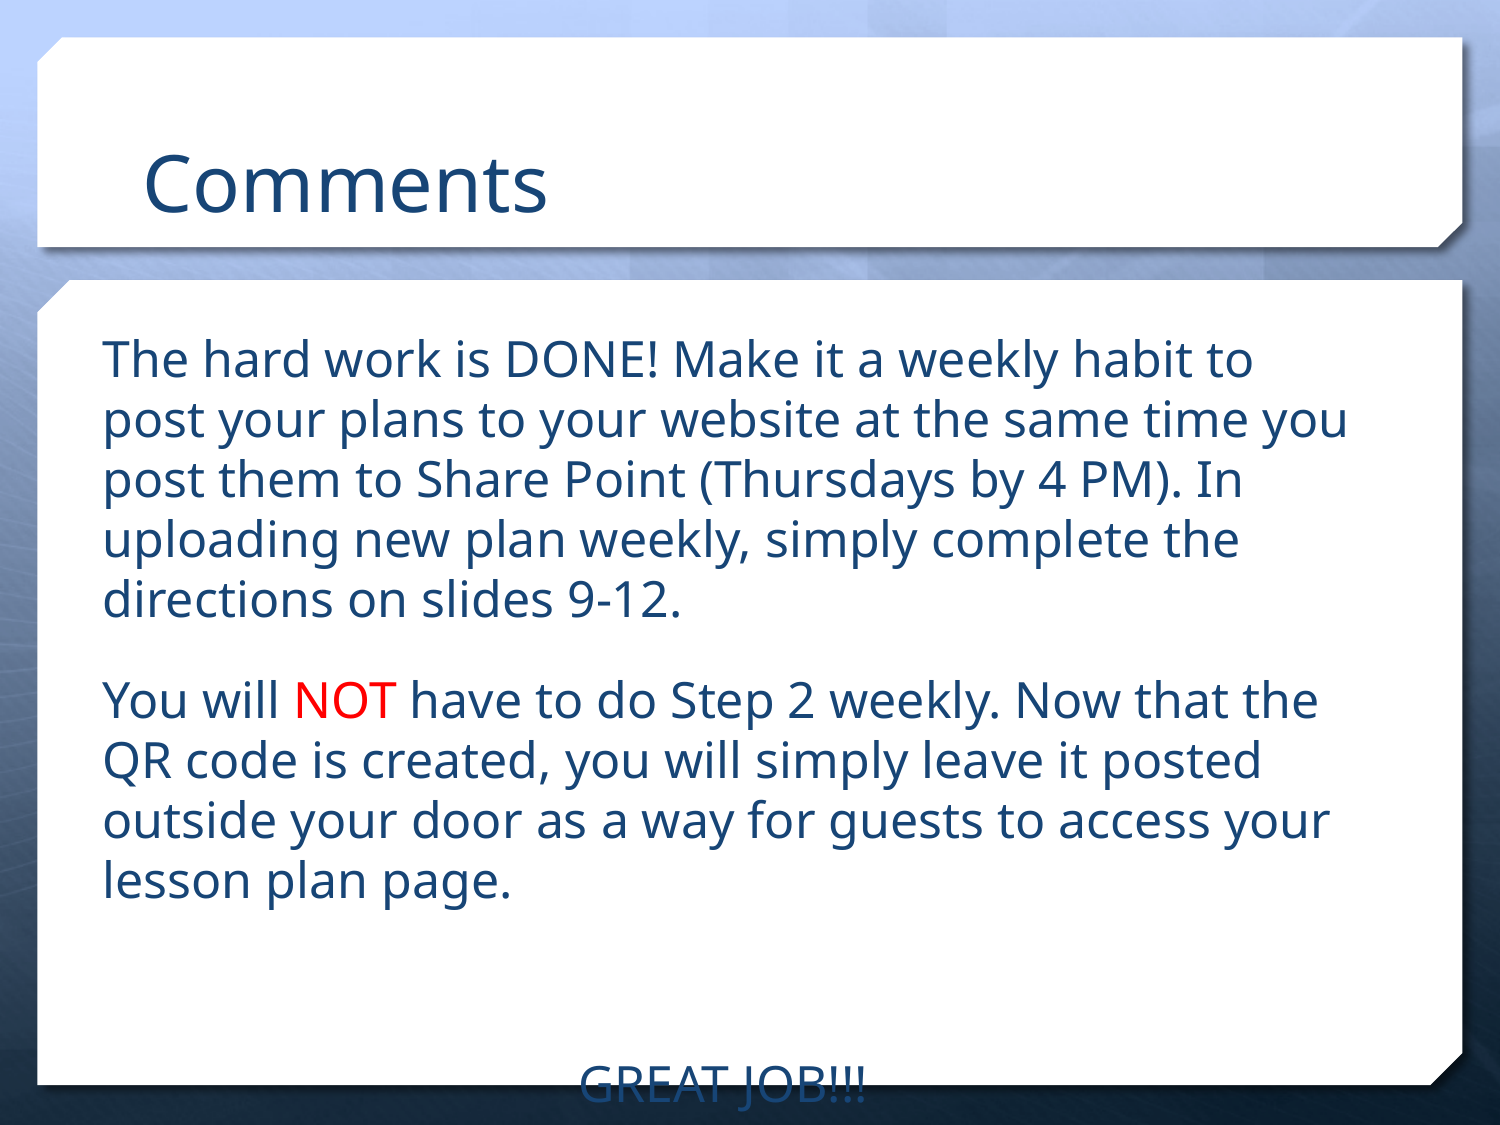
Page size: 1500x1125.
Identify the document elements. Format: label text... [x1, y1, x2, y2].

title Comments [127, 48, 1372, 236]
list The hard work is DONE! Make it a weekly habit to post your plans to your website at the same time you post them to Share Point (Thursdays by 4 PM). In uploading new plan weekly, simply complete the directions on slides 9-12. You will NOT have to do Step 2 weekly. Now that the QR code is created, you will simply leave it posted outside your door as a way for guests to access your lesson plan page. GREAT JOB!!! [87, 319, 1372, 978]
